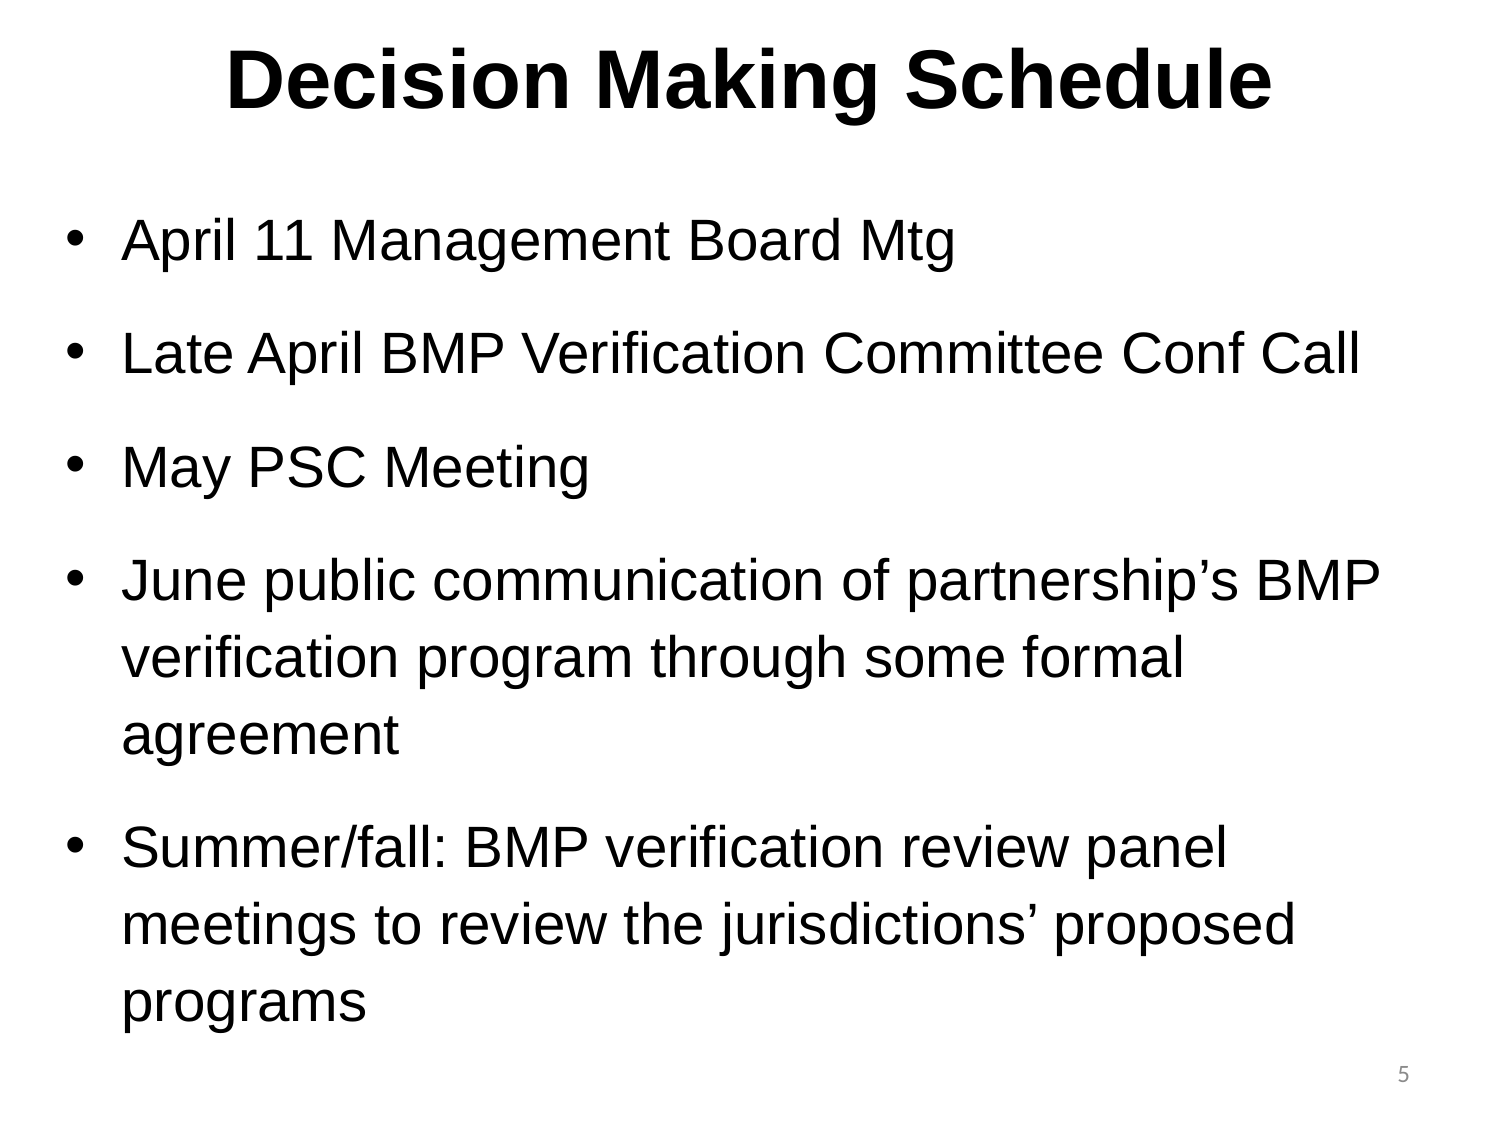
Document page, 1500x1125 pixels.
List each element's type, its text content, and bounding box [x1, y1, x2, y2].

list April 11 Management Board Mtg Late April BMP Verification Committee Conf Call May PSC Meeting June public communication of partnership’s BMP verification program through some formal agreement Summer/fall: BMP verification review panel meetings to review the jurisdictions’ proposed programs [50, 187, 1438, 1125]
title Decision Making Schedule [75, 0, 1425, 150]
slide_number 5 [1074, 1042, 1425, 1103]
